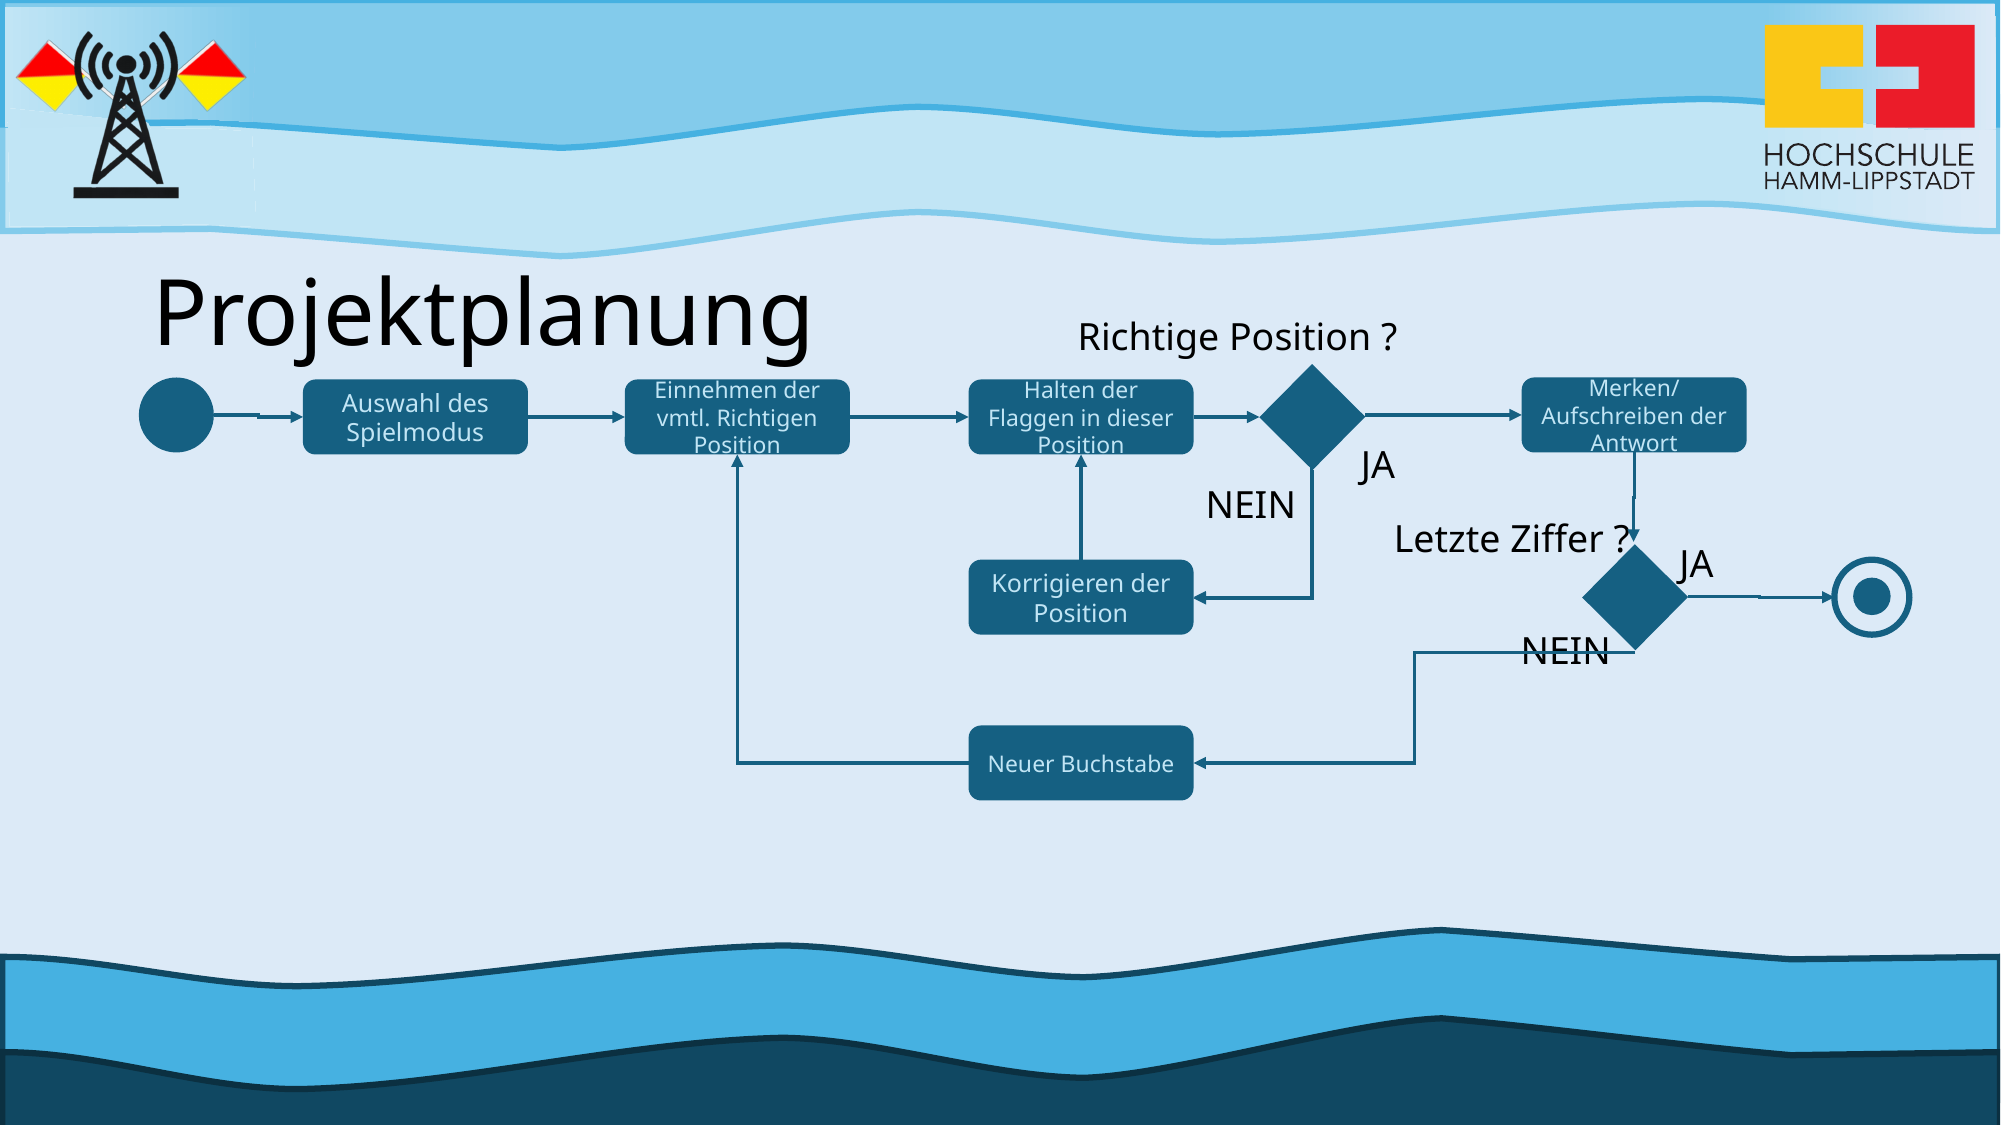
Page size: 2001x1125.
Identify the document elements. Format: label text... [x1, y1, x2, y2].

text_box JA [1664, 532, 1729, 593]
text_box [1258, 365, 1367, 471]
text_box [1188, 474, 1318, 595]
text_box Merken/Aufschreiben der Antwort [1520, 375, 1749, 455]
text_box [137, 375, 216, 455]
text_box Einnehmen der vmtl. Richtigen Position [623, 377, 852, 457]
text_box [736, 454, 970, 764]
text_box JA [1345, 433, 1410, 494]
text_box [1193, 652, 1636, 764]
text_box [1579, 561, 1690, 652]
text_box Halten der Flaggen in dieser Position [966, 377, 1196, 457]
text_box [1364, 414, 1523, 418]
text_box Auswahl des Spielmodus [301, 377, 530, 457]
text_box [1833, 559, 1910, 636]
text_box Richtige Position ? [1062, 305, 1423, 365]
text_box Letzte Ziffer ? [1378, 507, 1655, 568]
text_box NEIN [1505, 619, 1626, 651]
text_box Neuer Buchstabe [966, 723, 1196, 803]
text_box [213, 414, 304, 418]
title Projektplanung [137, 214, 1863, 417]
picture [7, 12, 256, 237]
text_box Korrigieren der Position [970, 558, 1196, 637]
